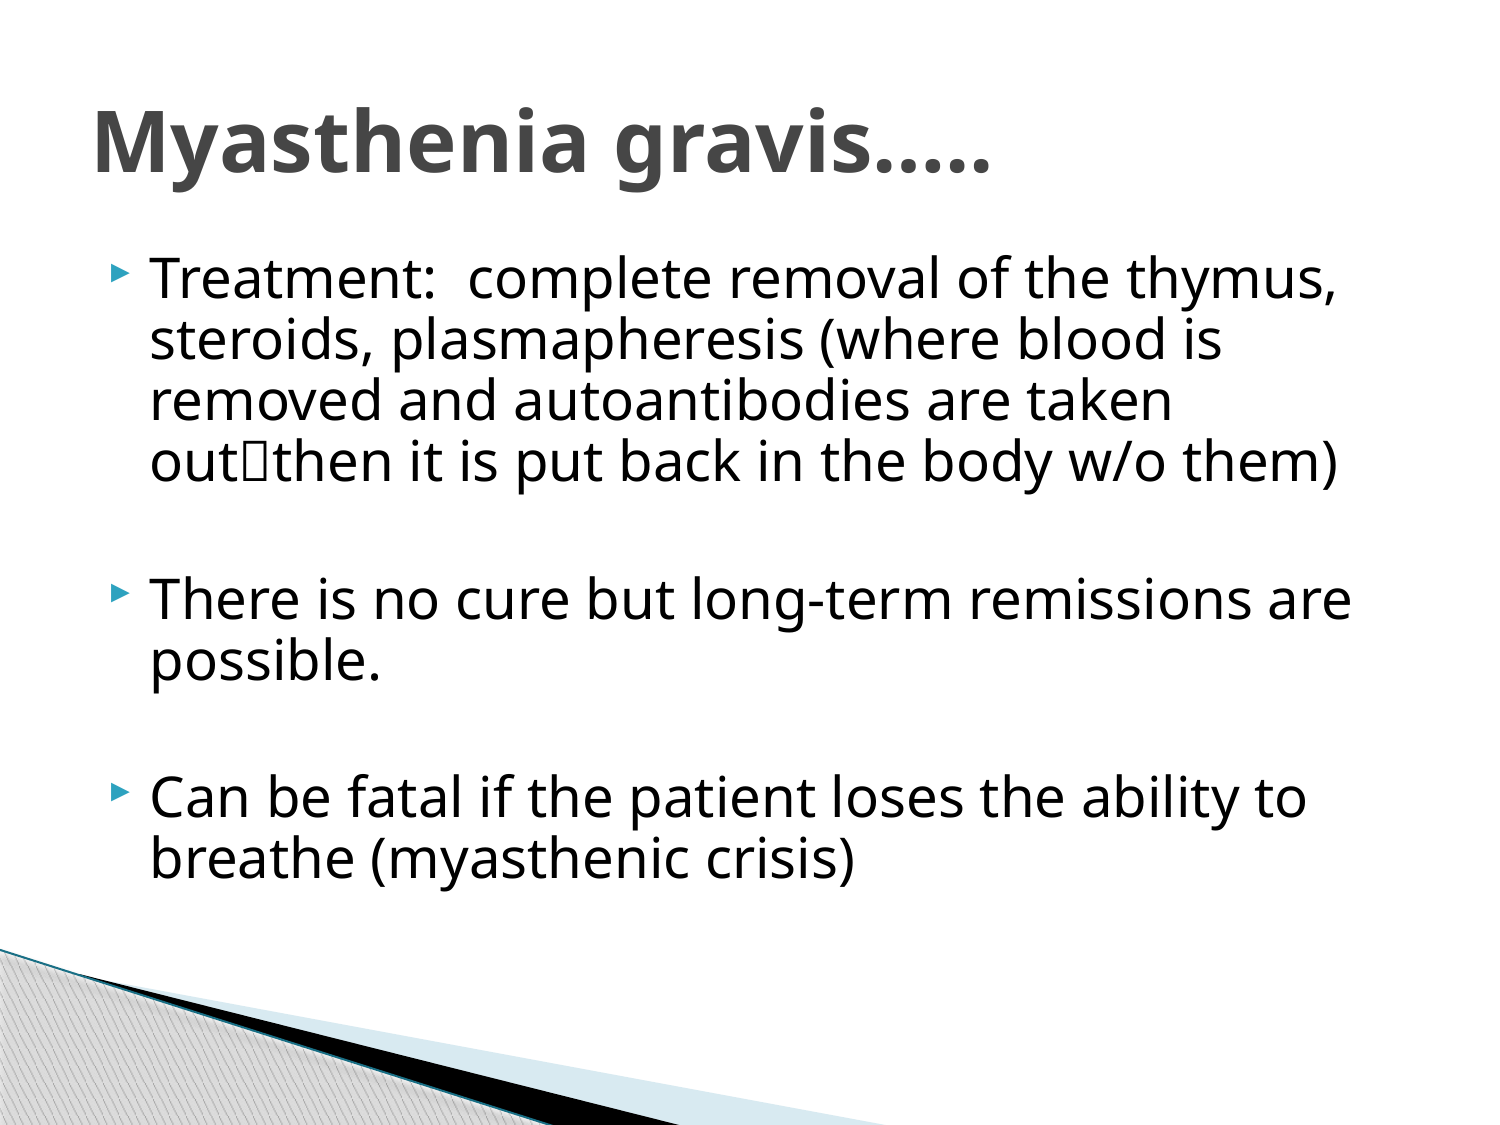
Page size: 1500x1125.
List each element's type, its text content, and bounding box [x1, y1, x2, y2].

title Myasthenia gravis….. [75, 45, 1425, 233]
list Treatment: complete removal of the thymus, steroids, plasmapheresis (where blood is removed and autoantibodies are taken outthen it is put back in the body w/o them) There is no cure but long-term remissions are possible. Can be fatal if the patient loses the ability to breathe (myasthenic crisis) [74, 242, 1426, 986]
